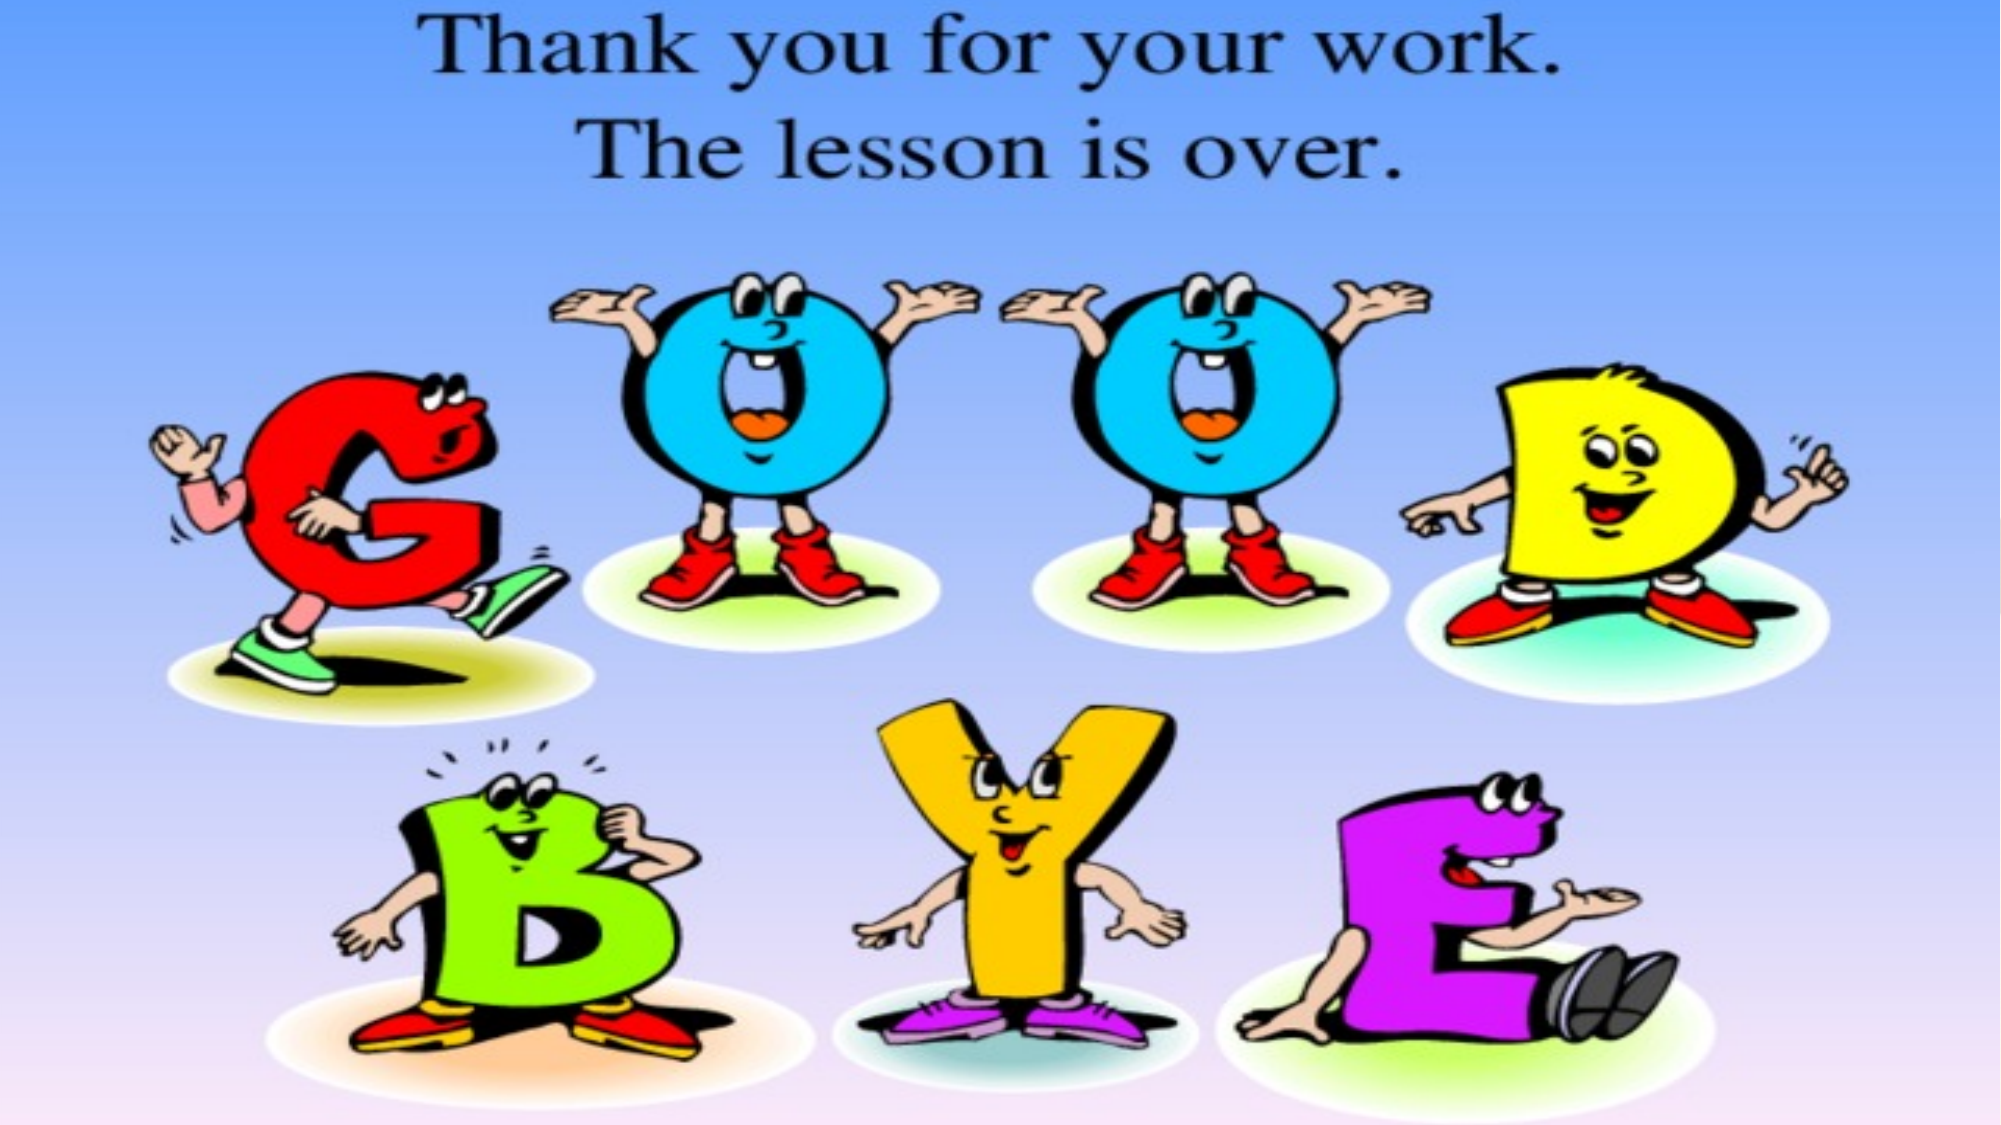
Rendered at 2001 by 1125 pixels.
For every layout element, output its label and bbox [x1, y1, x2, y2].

list [0, 0, 2000, 1125]
